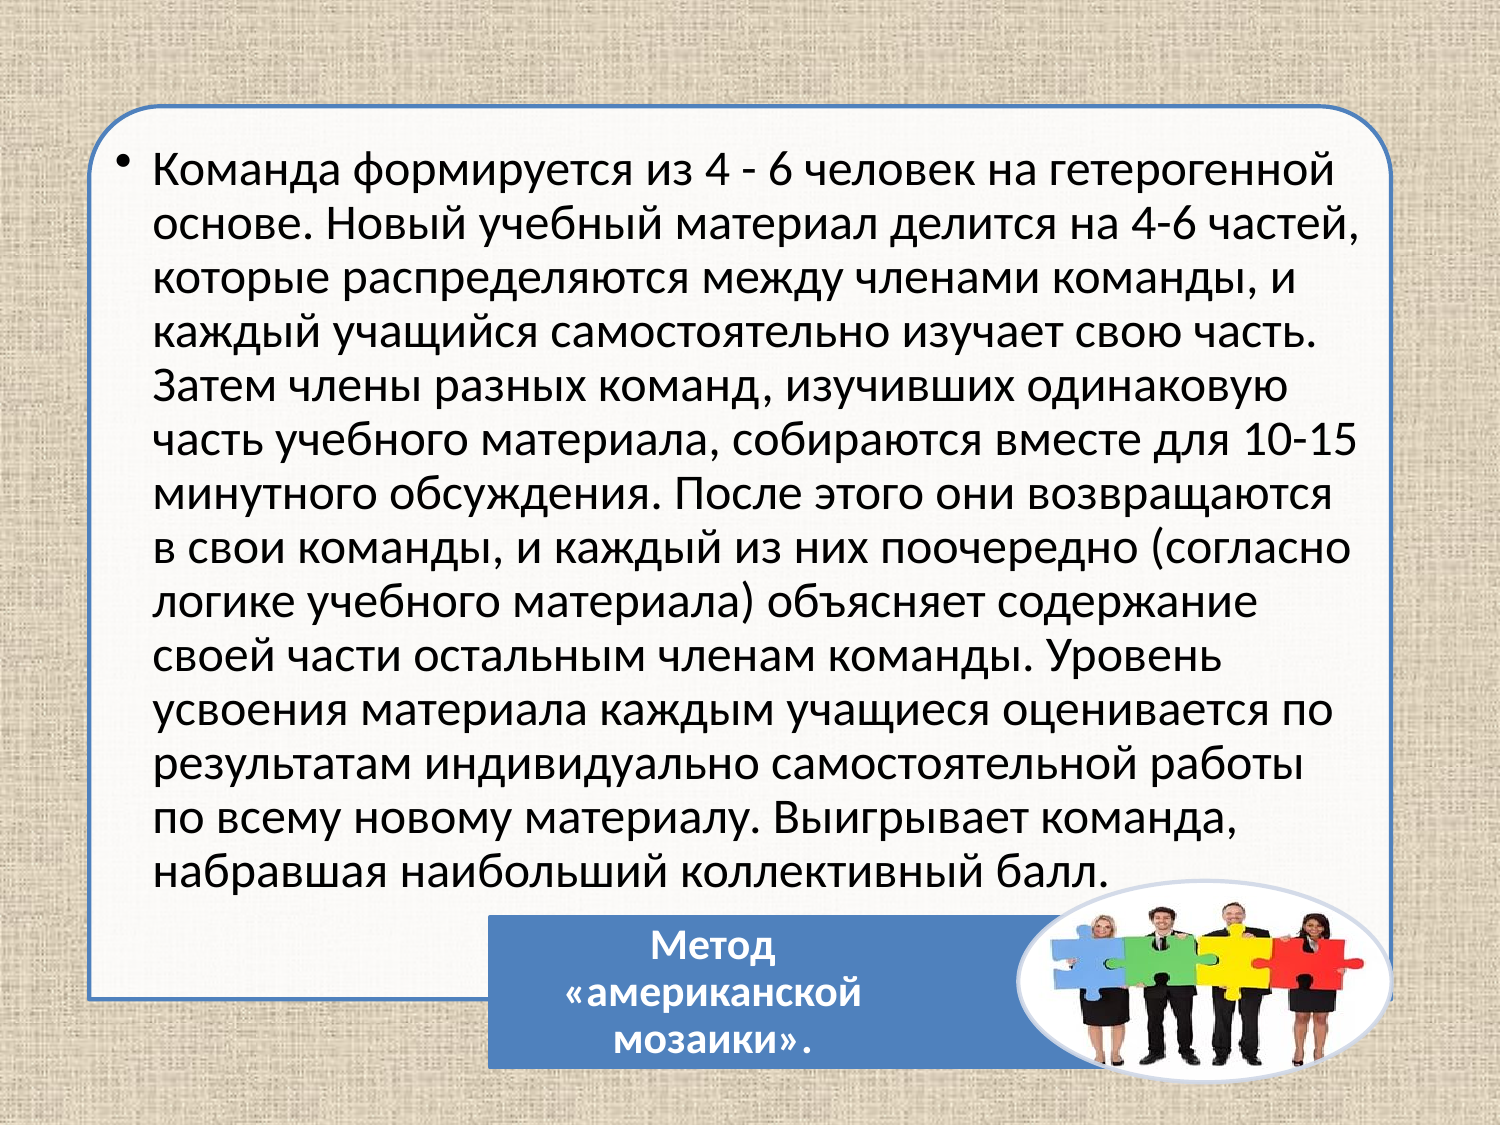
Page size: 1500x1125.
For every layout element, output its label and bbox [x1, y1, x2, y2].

picture [0, 0, 1500, 1125]
text_box [88, 42, 1392, 1083]
